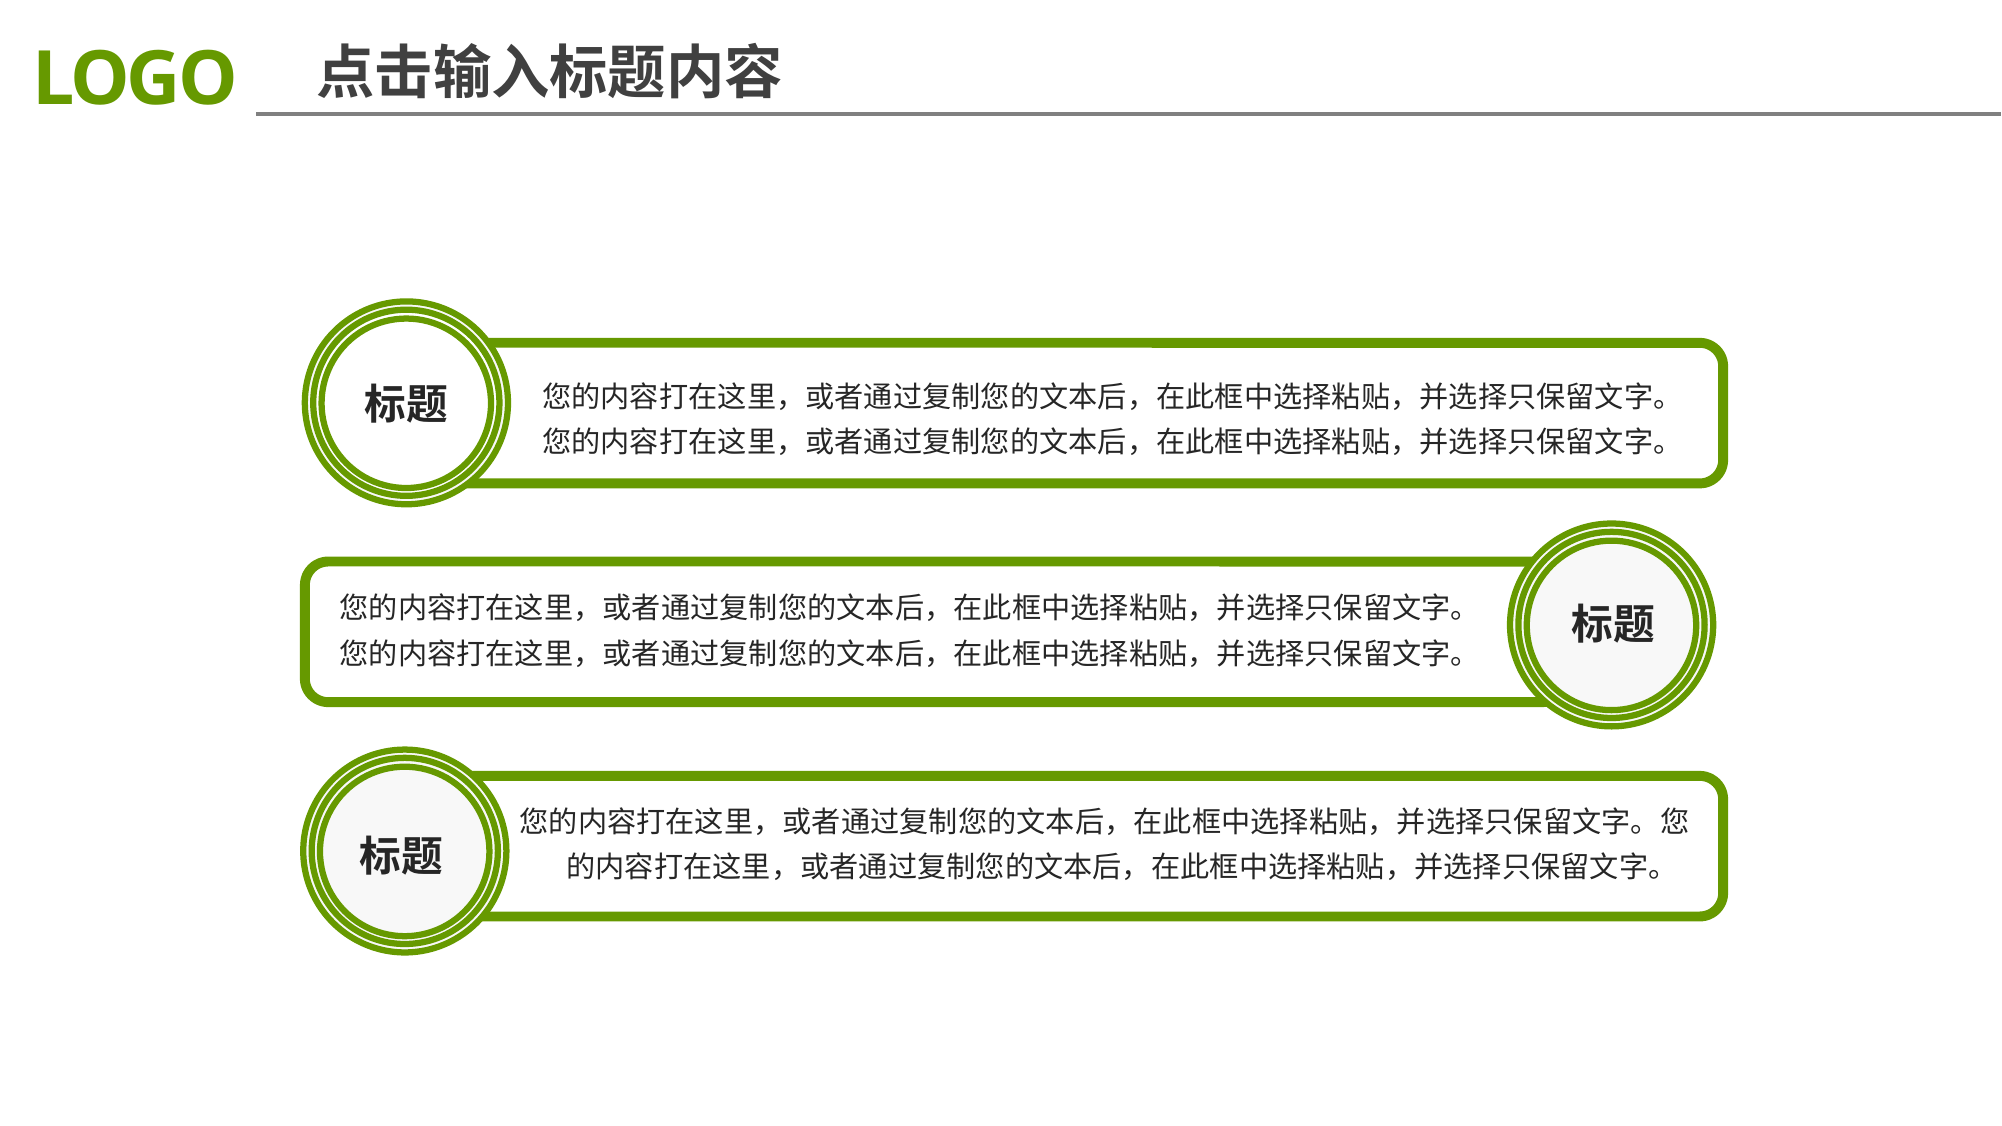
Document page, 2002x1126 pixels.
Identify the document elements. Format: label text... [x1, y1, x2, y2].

text_box [302, 559, 1504, 705]
text_box 您的内容打在这里，或者通过复制您的文本后，在此框中选择粘贴，并选择只保留文字。您的内容打在这里，或者通过复制您的文本后，在此框中选择粘贴，并选择只保留文字。 [324, 571, 1502, 718]
text_box [510, 786, 1726, 919]
text_box [512, 340, 1726, 486]
text_box [510, 773, 1721, 785]
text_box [302, 749, 507, 953]
text_box 点击输入标题内容 [279, 27, 820, 113]
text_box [304, 301, 509, 505]
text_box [1509, 523, 1714, 727]
text_box 您的内容打在这里，或者通过复制您的文本后，在此框中选择粘贴，并选择只保留文字。您的内容打在这里，或者通过复制您的文本后，在此框中选择粘贴，并选择只保留文字。 [527, 360, 1701, 466]
text_box 您的内容打在这里，或者通过复制您的文本后，在此框中选择粘贴，并选择只保留文字。您的内容打在这里，或者通过复制您的文本后，在此框中选择粘贴，并选择只保留文字。 [510, 785, 1722, 891]
